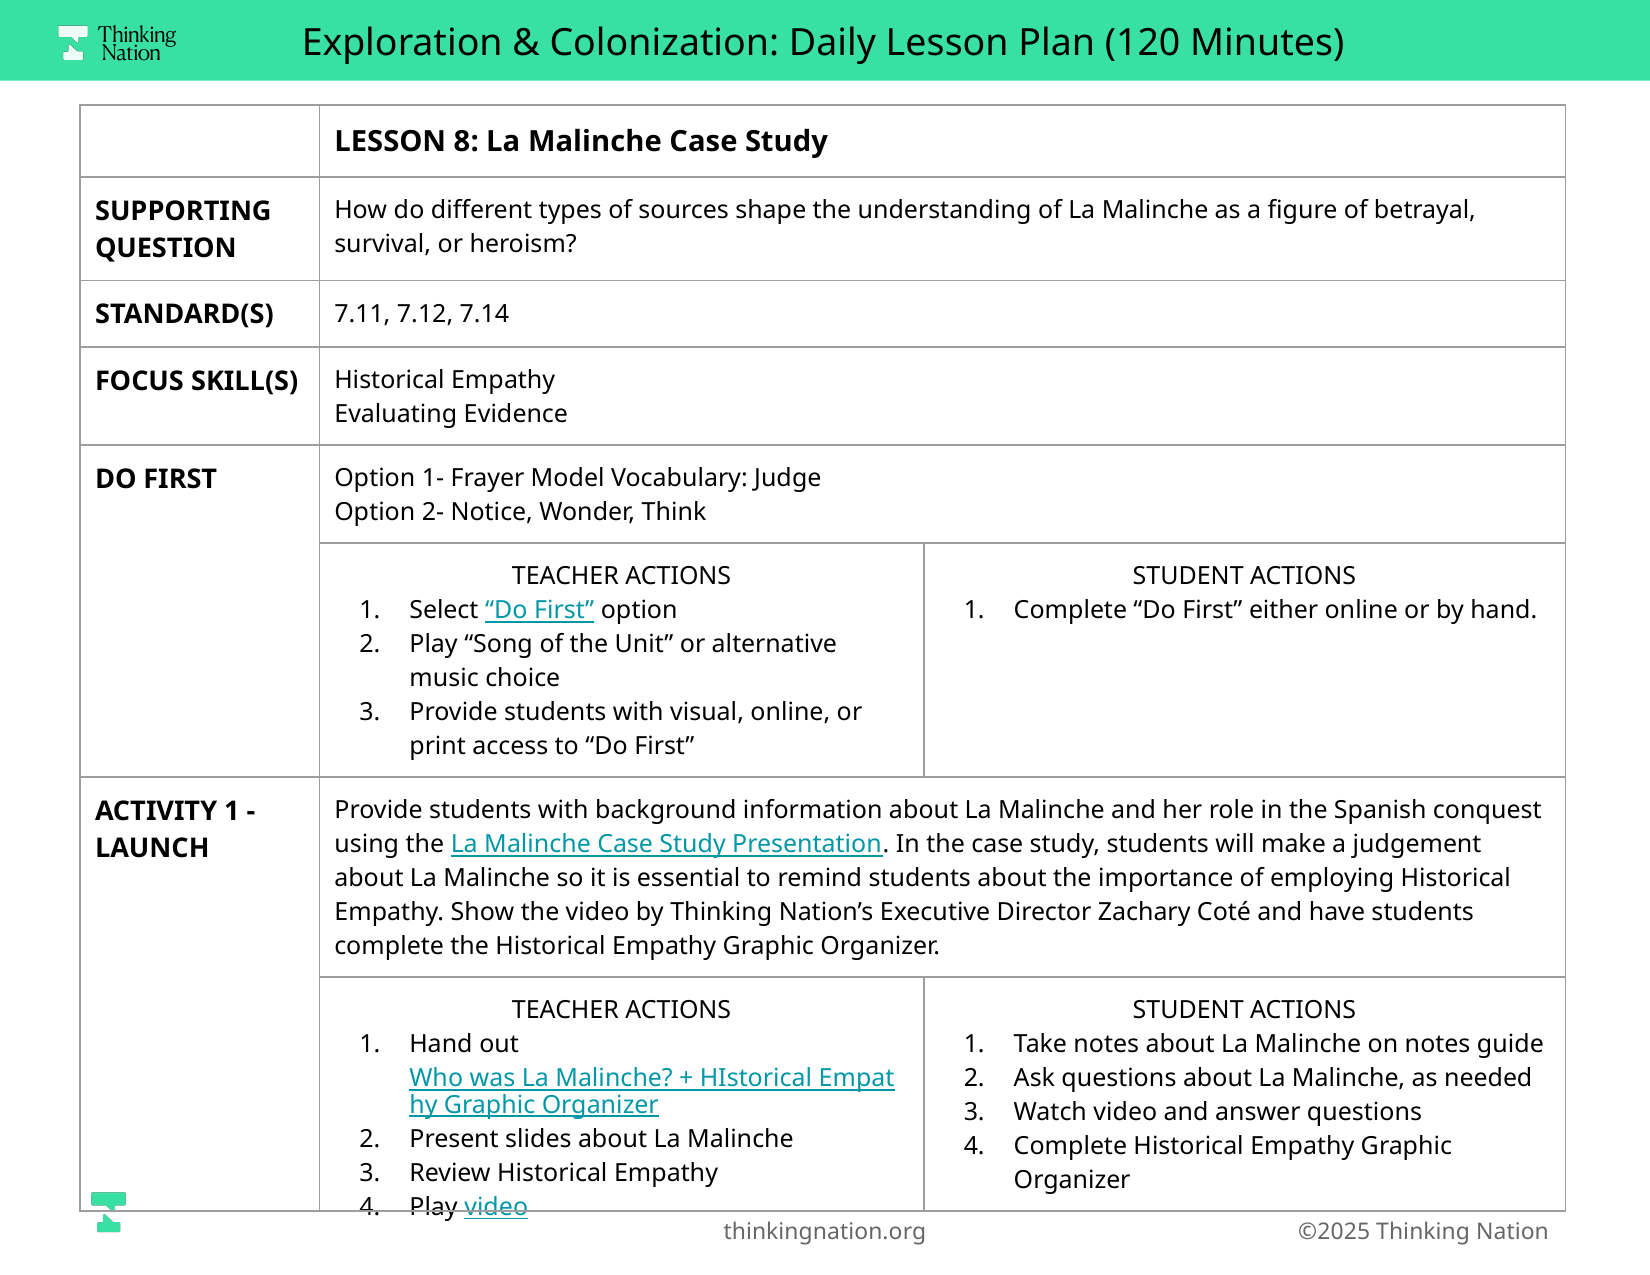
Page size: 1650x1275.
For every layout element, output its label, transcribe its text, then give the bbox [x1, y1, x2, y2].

table_cell Option 1- Frayer Model Vocabulary: Judge Option 2- Notice, Wonder, Think [320, 446, 1565, 542]
picture [80, 1184, 136, 1240]
table_cell DO FIRST [81, 446, 319, 776]
table_cell TEACHER ACTIONS Select “Do First” option Play “Song of the Unit” or alternative music choice Provide students with visual, online, or print access to “Do First” [320, 544, 923, 776]
table_header LESSON 8: La Malinche Case Study [320, 106, 1565, 176]
table_cell STANDARD(S) [81, 281, 319, 346]
table_cell Provide students with background information about La Malinche and her role in the Spanish conquest using the La Malinche Case Study Presentation. In the case study, students will make a judgement about La Malinche so it is essential to remind students about the importance of employing Historical Empathy. Show the video by Thinking Nation’s Executive Director Zachary Coté and have students complete the Historical Empathy Graphic Organizer. [320, 778, 1565, 976]
table_cell 7.11, 7.12, 7.14 [320, 281, 1565, 346]
text_box ©2025 Thinking Nation [1174, 1212, 1566, 1240]
table_cell How do different types of sources shape the understanding of La Malinche as a figure of betrayal, survival, or heroism? [320, 178, 1565, 280]
table_cell STUDENT ACTIONS Complete “Do First” either online or by hand. [925, 544, 1565, 776]
picture [45, 14, 180, 71]
table_cell ACTIVITY 1 - LAUNCH [81, 778, 319, 1210]
table_cell FOCUS SKILL(S) [81, 348, 319, 444]
table_cell TEACHER ACTIONS Hand out Who was La Malinche? + HIstorical Empathy Graphic Organizer Present slides about La Malinche Review Historical Empathy Play video [320, 978, 923, 1210]
table_cell STUDENT ACTIONS Take notes about La Malinche on notes guide Ask questions about La Malinche, as needed Watch video and answer questions Complete Historical Empathy Graphic Organizer [925, 978, 1565, 1210]
text_box Exploration & Colonization: Daily Lesson Plan (120 Minutes) [0, 0, 1650, 81]
table_cell SUPPORTING QUESTION [81, 178, 319, 280]
table_cell Historical Empathy Evaluating Evidence [320, 348, 1565, 444]
table_header [81, 106, 319, 176]
text_box thinkingnation.org [629, 1212, 1021, 1240]
